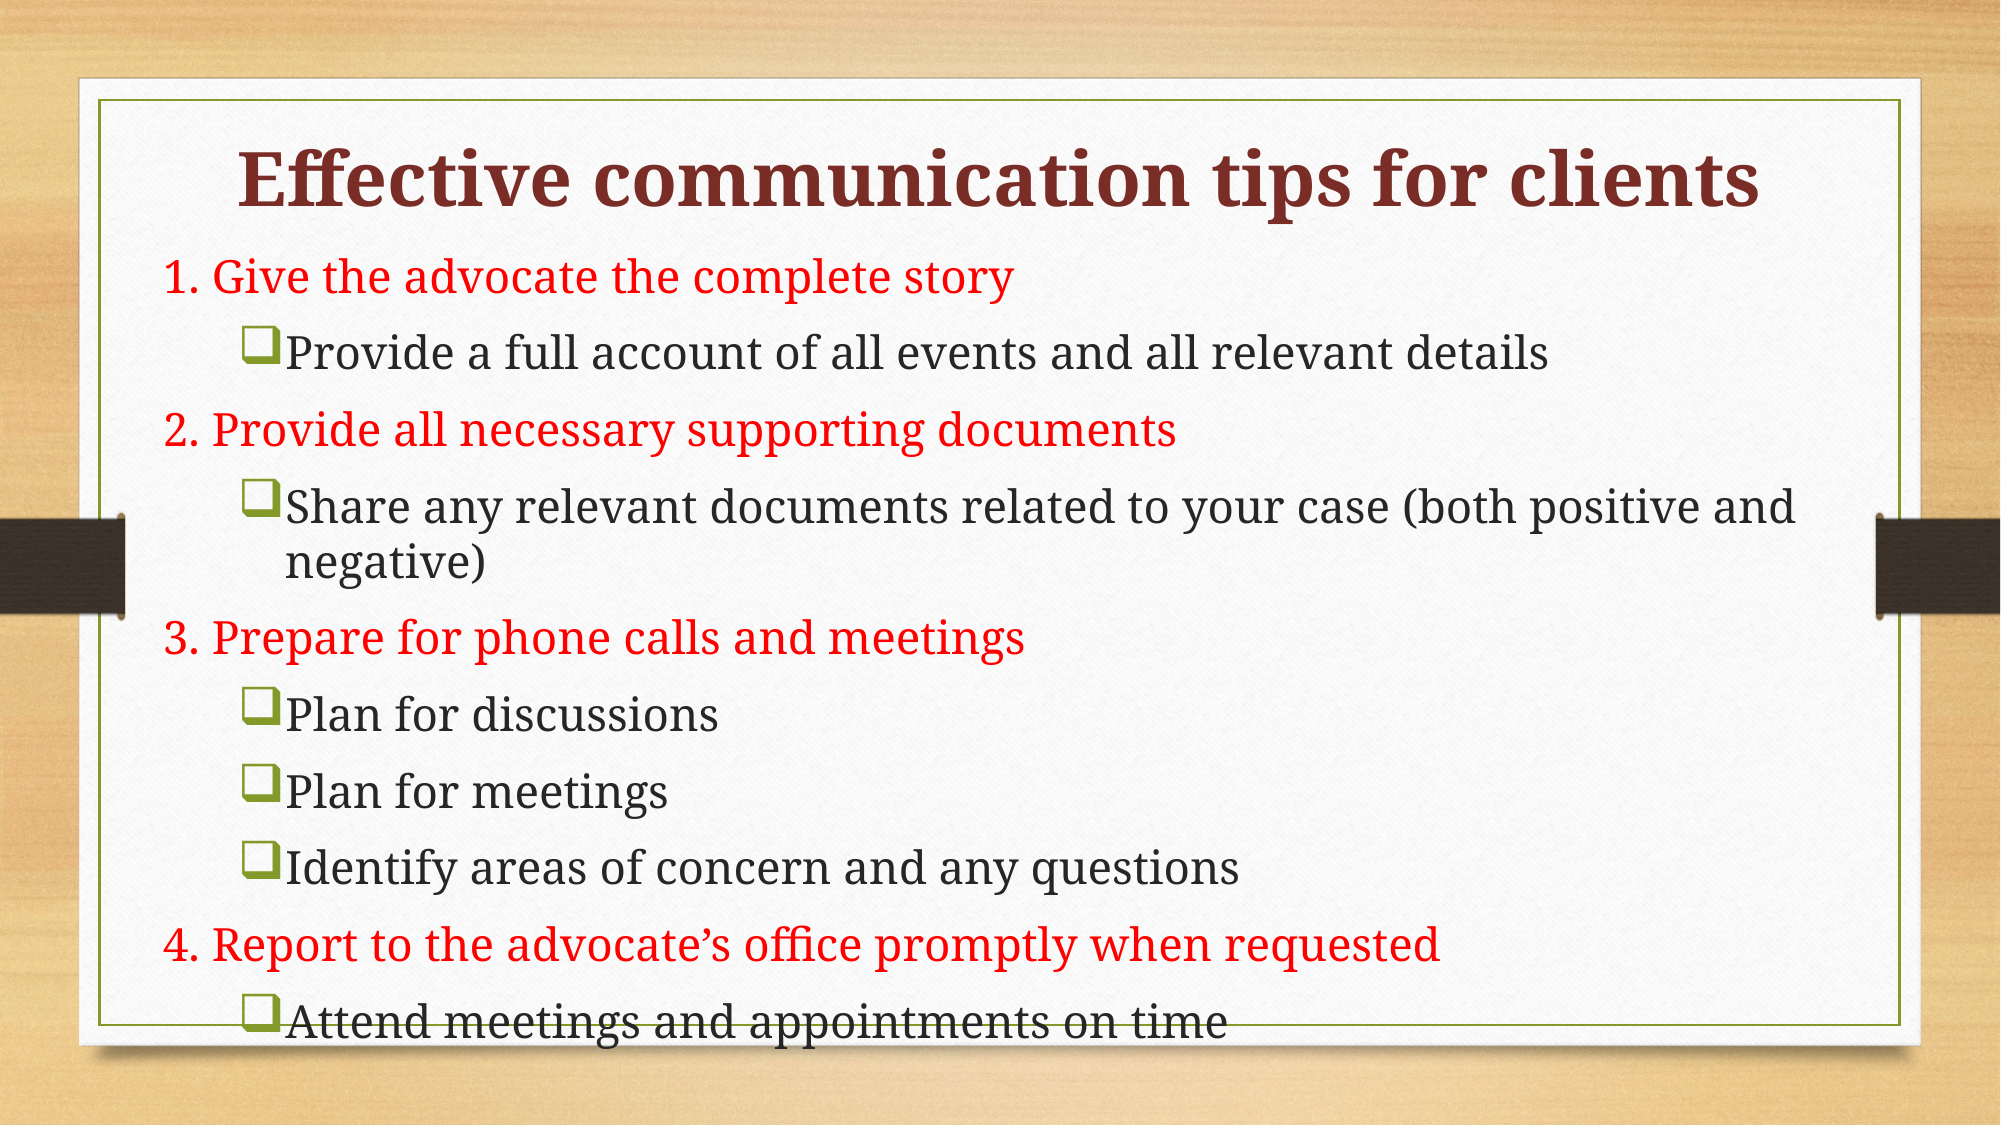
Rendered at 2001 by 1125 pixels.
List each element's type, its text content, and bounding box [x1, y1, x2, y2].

picture [0, 0, 2001, 1125]
list 1. Give the advocate the complete story Provide a full account of all events and all relevant details 2. Provide all necessary supporting documents Share any relevant documents related to your case (both positive and negative) 3. Prepare for phone calls and meetings Plan for discussions Plan for meetings Identify areas of concern and any questions 4. Report to the advocate’s office promptly when requested Attend meetings and appointments on time [147, 239, 1852, 1027]
title Effective communication tips for clients [212, 113, 1788, 239]
